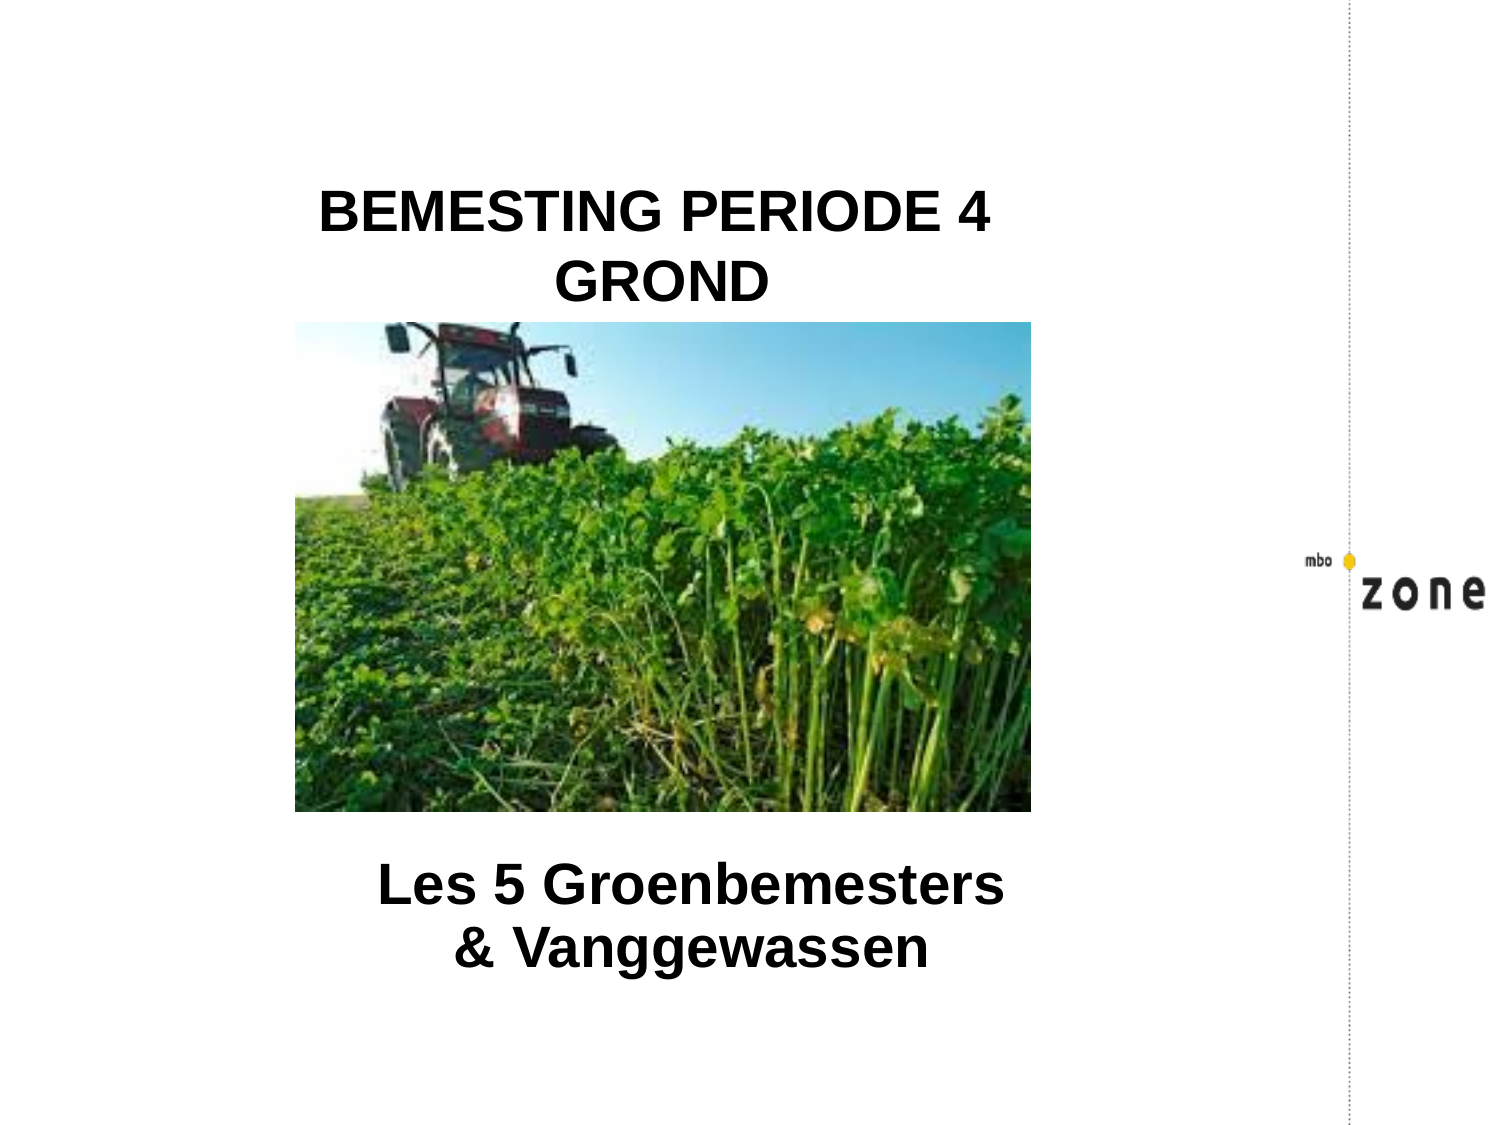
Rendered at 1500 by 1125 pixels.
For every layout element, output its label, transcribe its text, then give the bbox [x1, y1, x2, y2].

title Les 5 Groenbemesters & Vanggewassen [324, 854, 1060, 1082]
picture [1197, 0, 1500, 1125]
text_box BEMESTING PERIODE 4 GROND [147, 166, 1178, 321]
picture [295, 322, 1031, 812]
